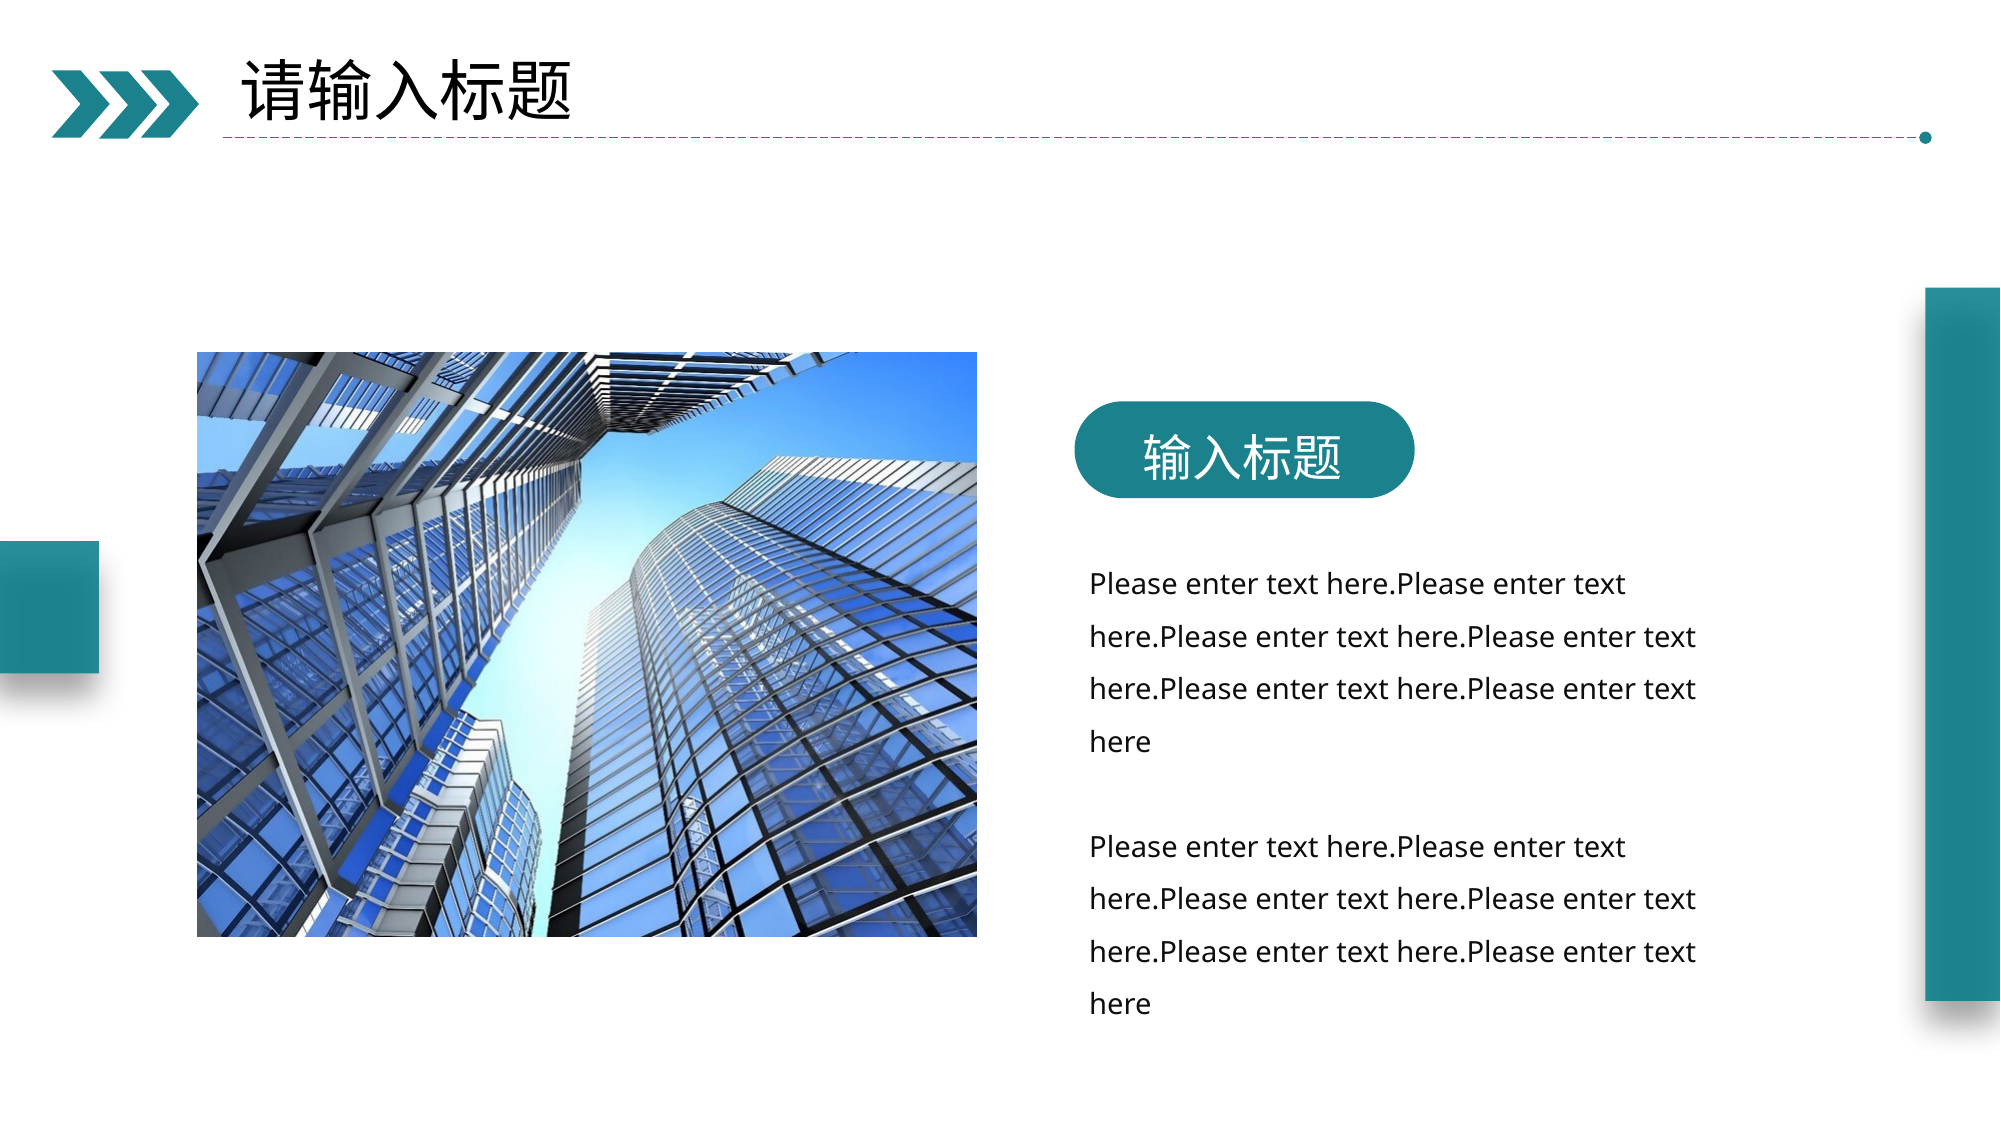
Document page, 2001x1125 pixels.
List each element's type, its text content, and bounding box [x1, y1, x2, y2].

text_box Please enter text here.Please enter text here.Please enter text here.Please enter text here.Please enter text here.Please enter text here Please enter text here.Please enter text here.Please enter text here.Please enter text here.Please enter text here.Please enter text here [1074, 541, 1747, 1028]
text_box 请输入标题 [225, 41, 589, 137]
picture [197, 352, 977, 937]
text_box [1073, 400, 1389, 500]
text_box [1924, 287, 2000, 1002]
text_box [0, 540, 100, 674]
text_box [49, 69, 112, 139]
text_box [138, 69, 201, 139]
text_box [96, 70, 159, 140]
text_box 输入标题 [1127, 389, 1729, 494]
